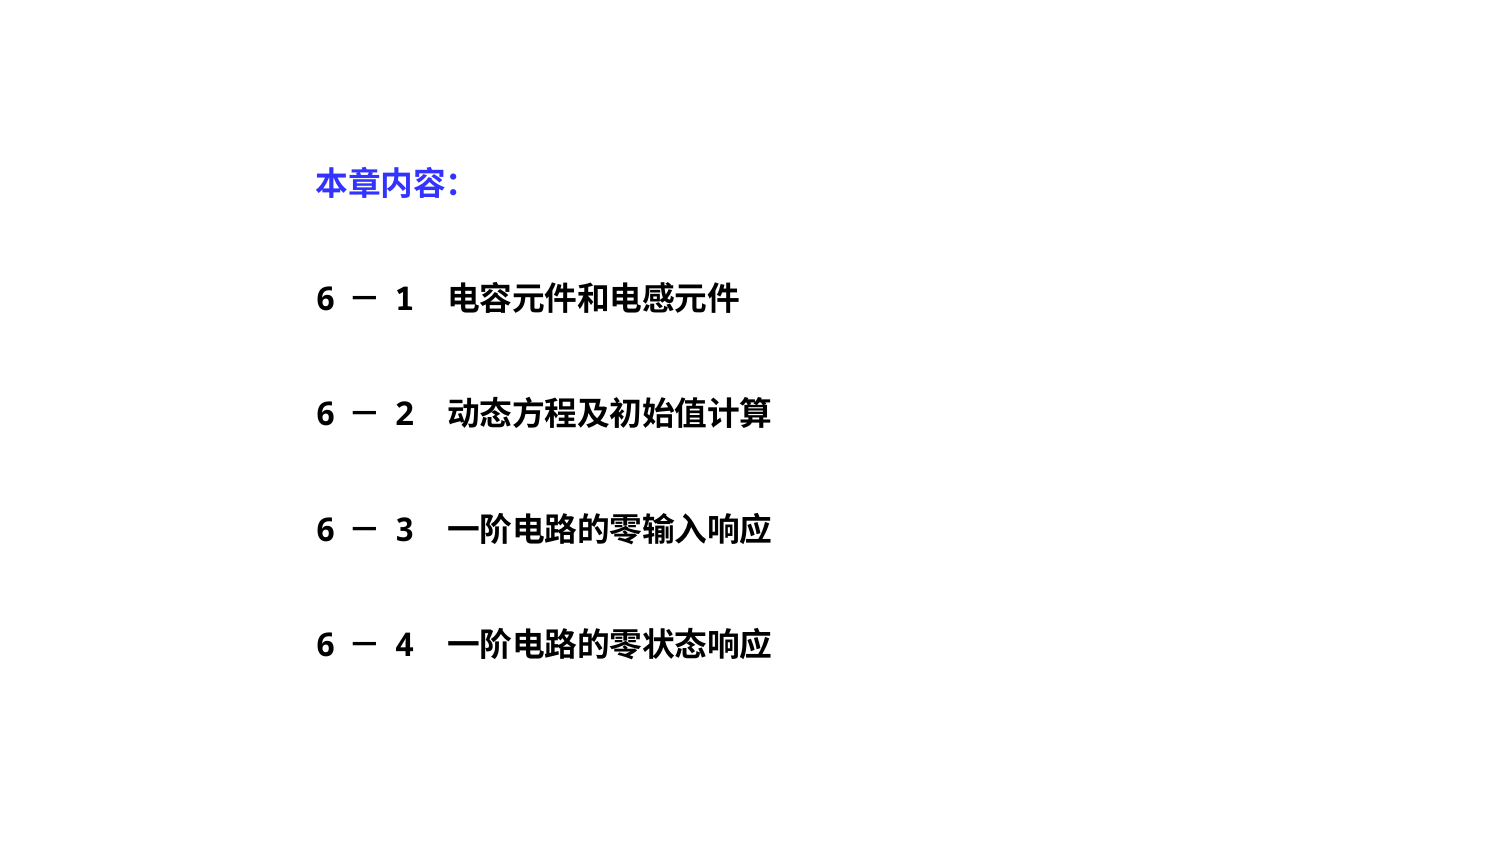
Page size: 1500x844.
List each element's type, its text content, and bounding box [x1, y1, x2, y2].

text_box 本章内容： 6－1 电容元件和电感元件 6－2 动态方程及初始值计算 6－3 一阶电路的零输入响应 6－4 一阶电路的零状态响应 [301, 79, 1127, 671]
